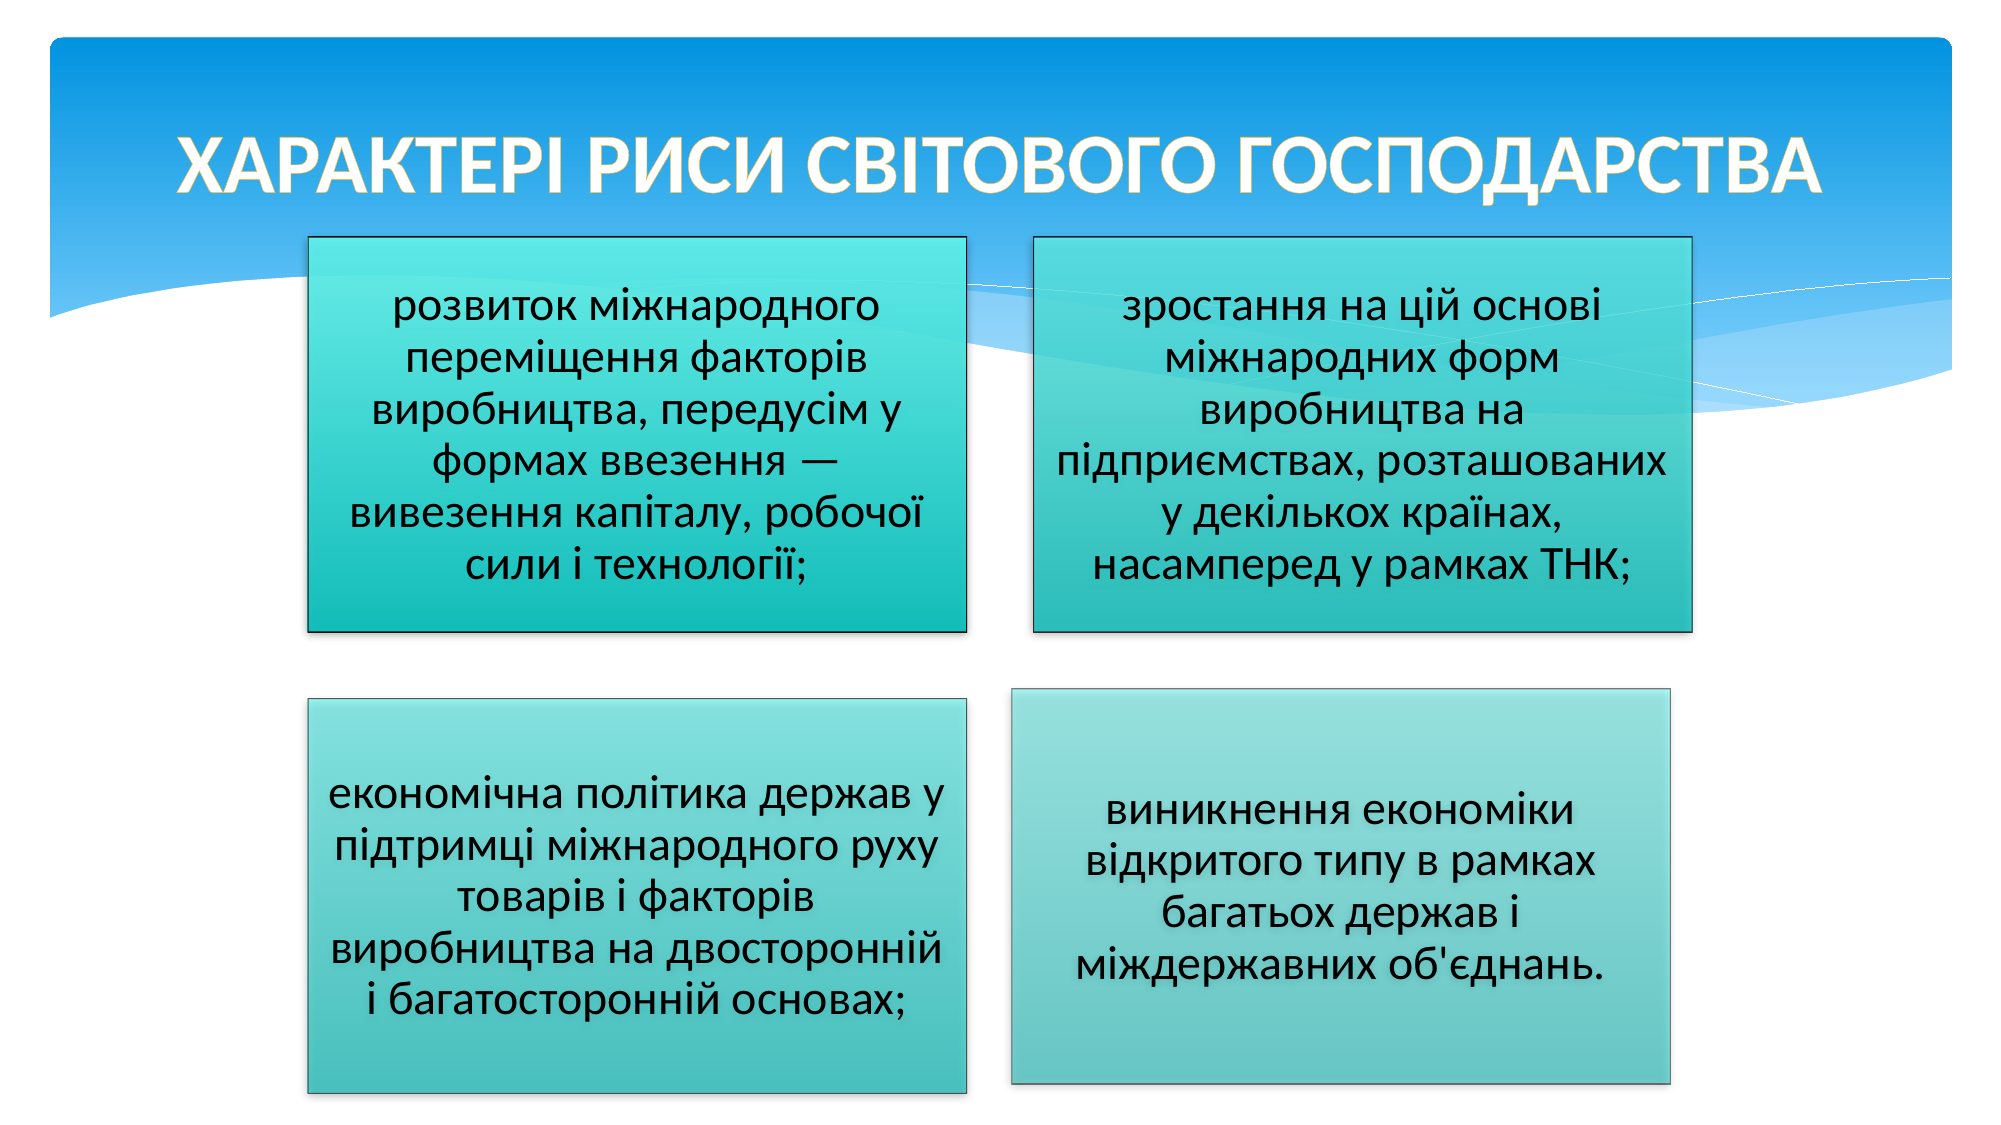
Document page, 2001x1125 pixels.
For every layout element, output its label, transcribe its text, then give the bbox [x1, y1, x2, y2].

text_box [26, 235, 1974, 1095]
title ХАРАКТЕРІ РИСИ СВІТОВОГО ГОСПОДАРСТВА [99, 55, 1900, 232]
